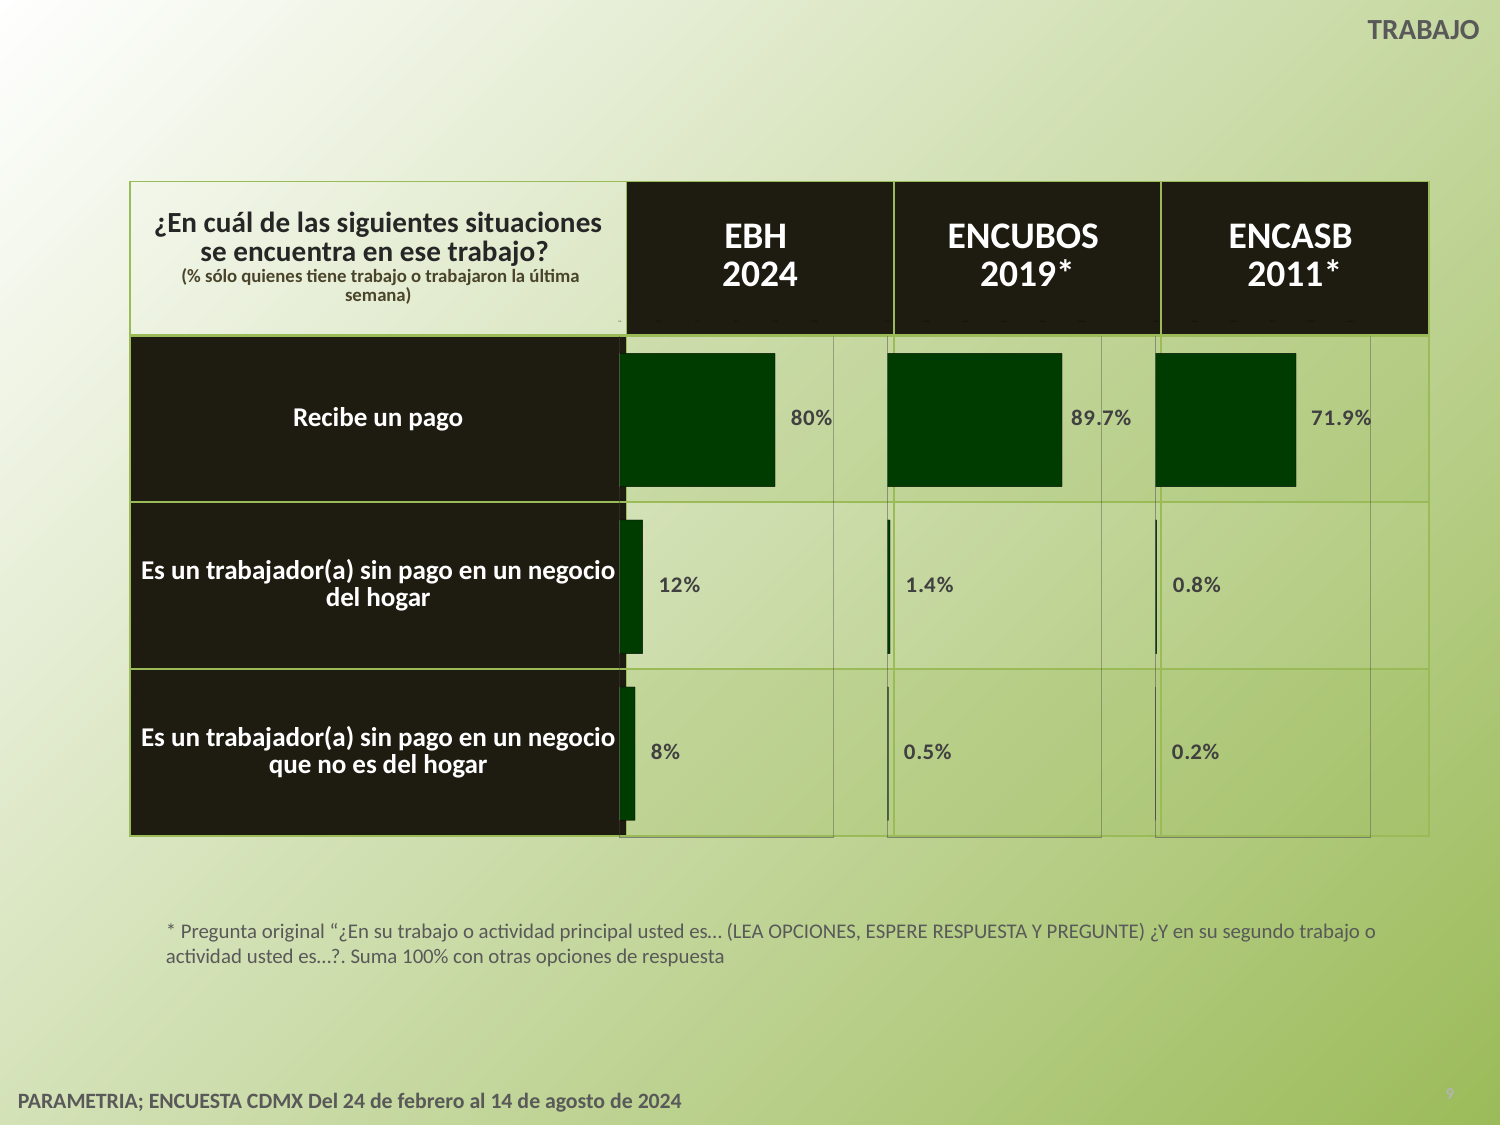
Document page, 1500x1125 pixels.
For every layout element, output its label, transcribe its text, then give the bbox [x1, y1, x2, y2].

list TRABAJO [472, 0, 1495, 60]
table_cell Recibe un pago [131, 337, 611, 501]
table_header EBH 2024 [627, 182, 893, 320]
chart [611, 320, 1441, 856]
table_header ENCUBOS 2019* [895, 182, 1160, 320]
table_header ENCASB 2011* [1162, 182, 1428, 320]
slide_number 9 [1413, 1072, 1487, 1114]
table_cell Es un trabajador(a) sin pago en un negocio que no es del hogar [131, 670, 611, 835]
text_box PARAMETRIA; ENCUESTA CDMX Del 24 de febrero al 14 de agosto de 2024 [3, 1079, 1415, 1121]
text_box * Pregunta original “¿En su trabajo o actividad principal usted es… (LEA OPCIONES, ESPERE RESPUESTA Y PREGUNTE) ¿Y en su segundo trabajo o actividad usted es…?. Suma 100% con otras opciones de respuesta [151, 910, 1429, 976]
table_header ¿En cuál de las siguientes situaciones se encuentra en ese trabajo? (% sólo quienes tiene trabajo o trabajaron la última semana) [131, 182, 626, 334]
table_cell Es un trabajador(a) sin pago en un negocio del hogar [131, 503, 611, 668]
